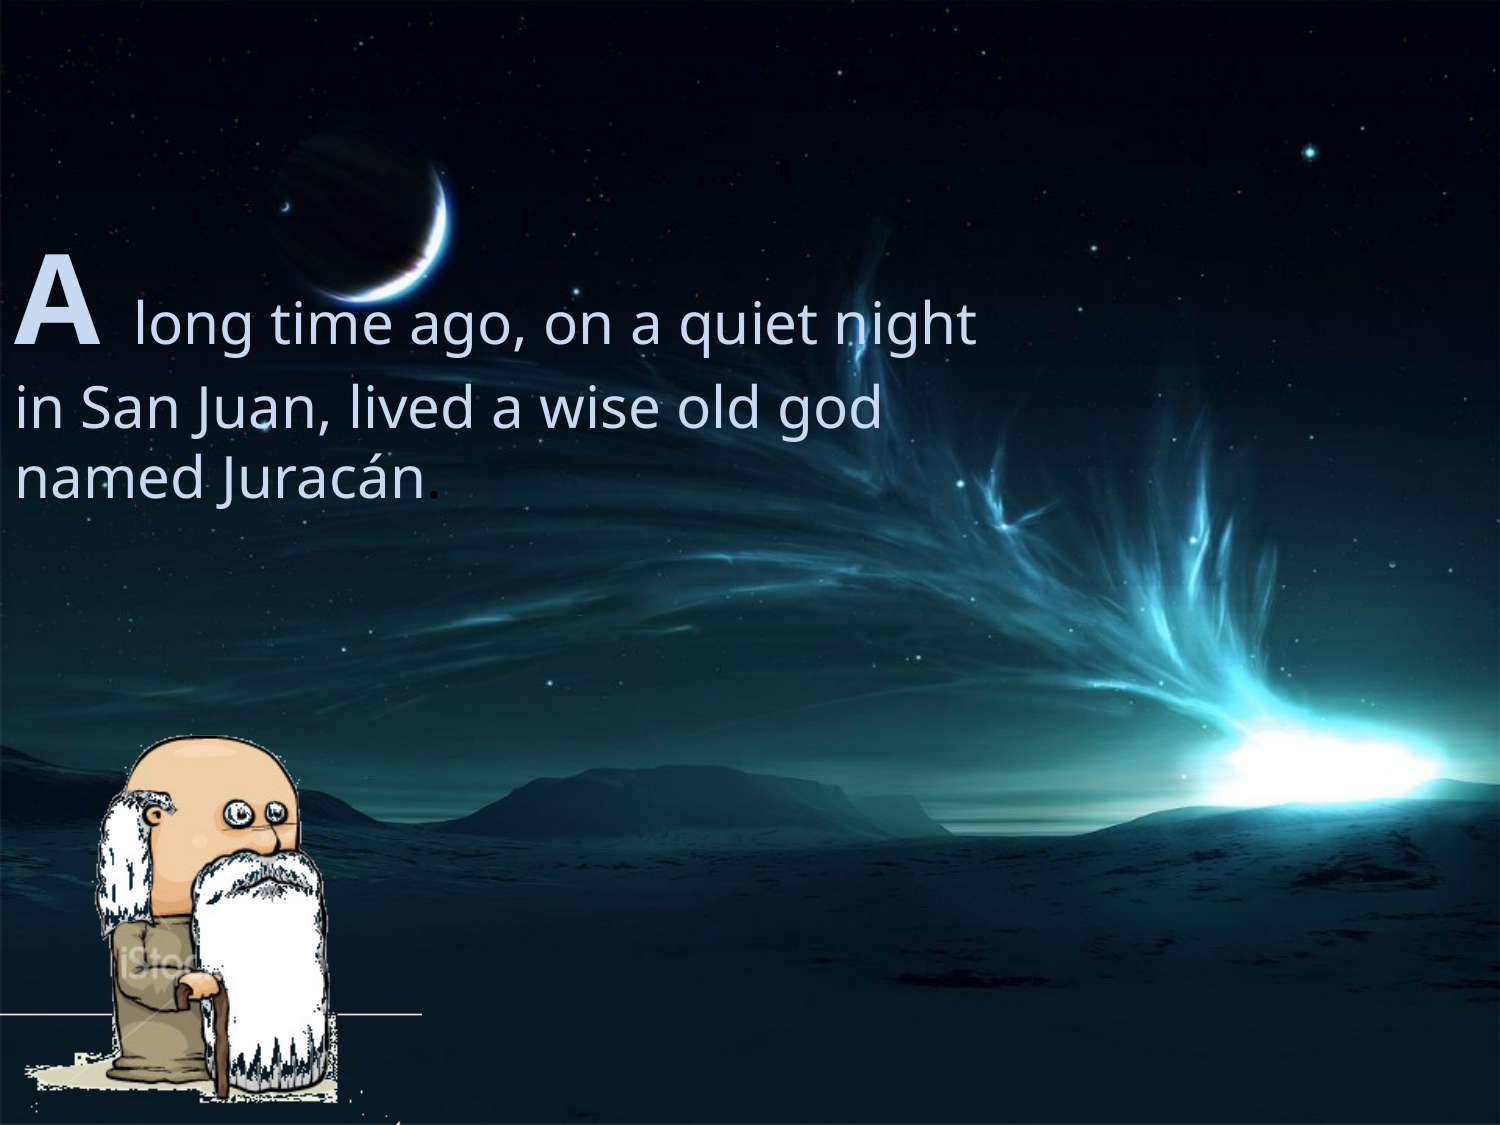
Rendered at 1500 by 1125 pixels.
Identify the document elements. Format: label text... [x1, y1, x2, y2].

text_box A long time ago, on a quiet night in San Juan, lived a wise old god named Juracán. [0, 212, 1013, 518]
picture [0, 0, 1500, 1125]
